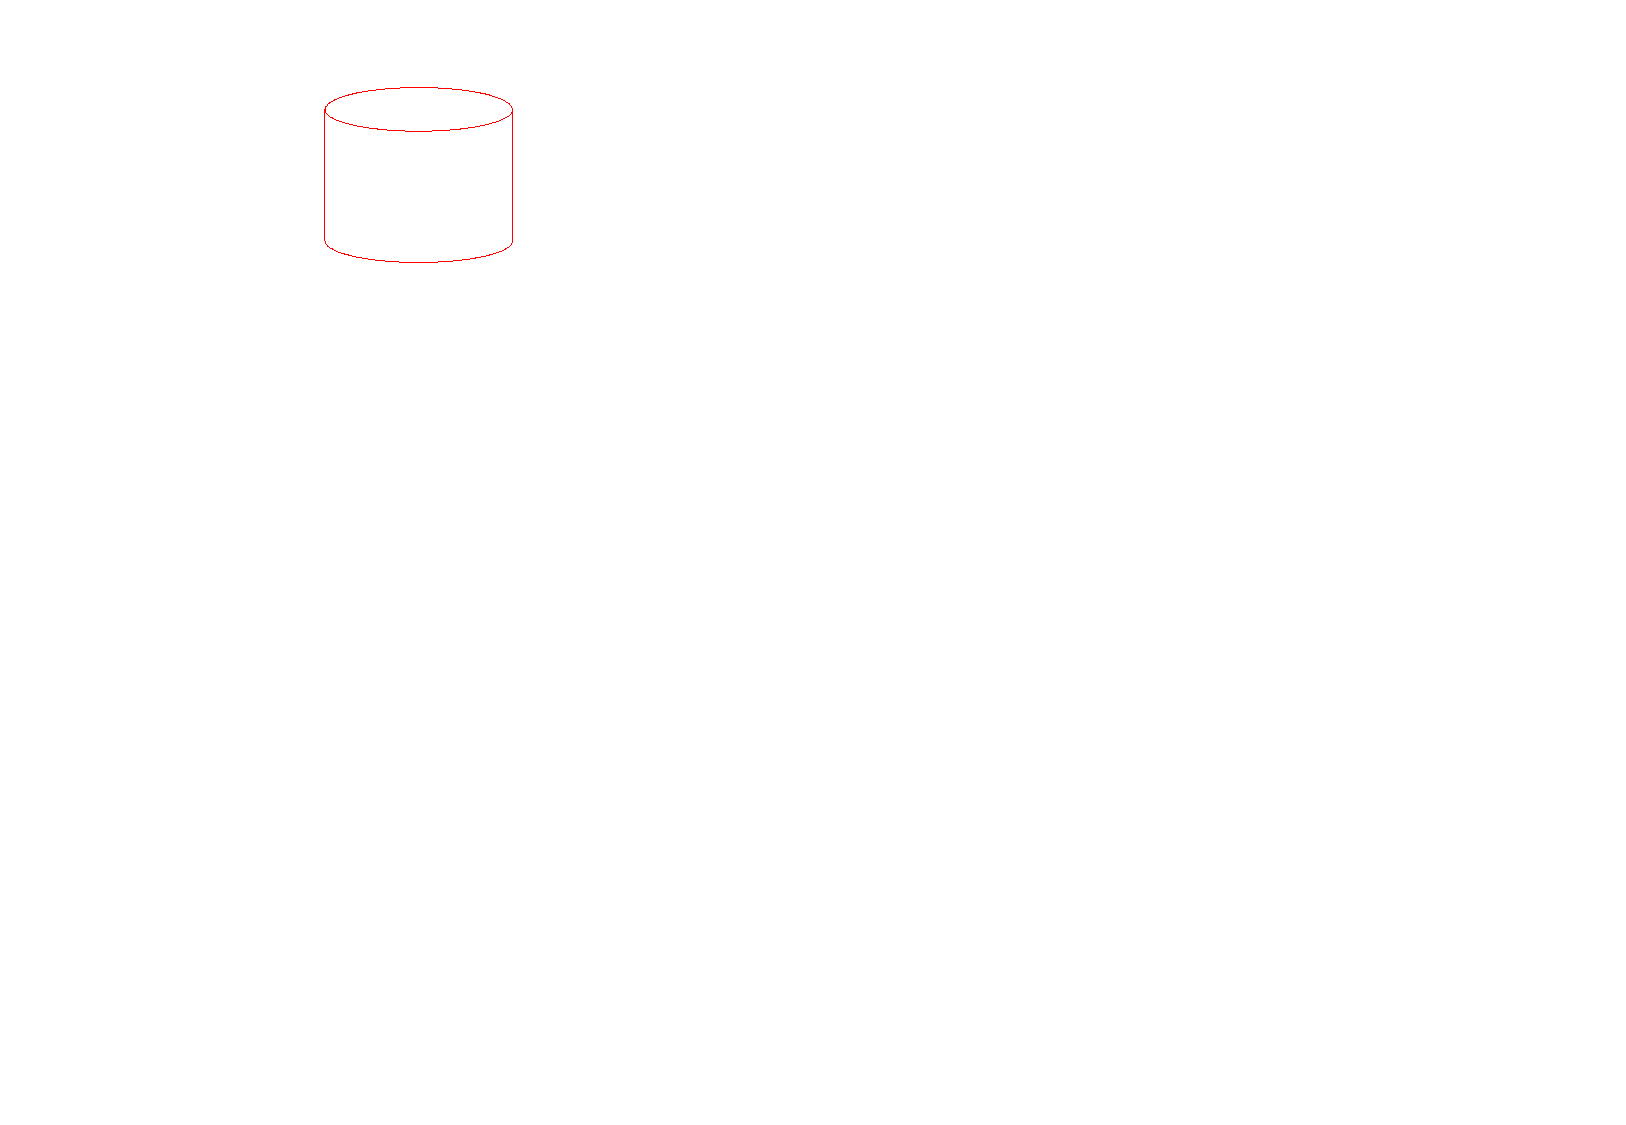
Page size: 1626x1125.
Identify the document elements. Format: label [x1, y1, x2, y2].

text_box [324, 87, 513, 263]
